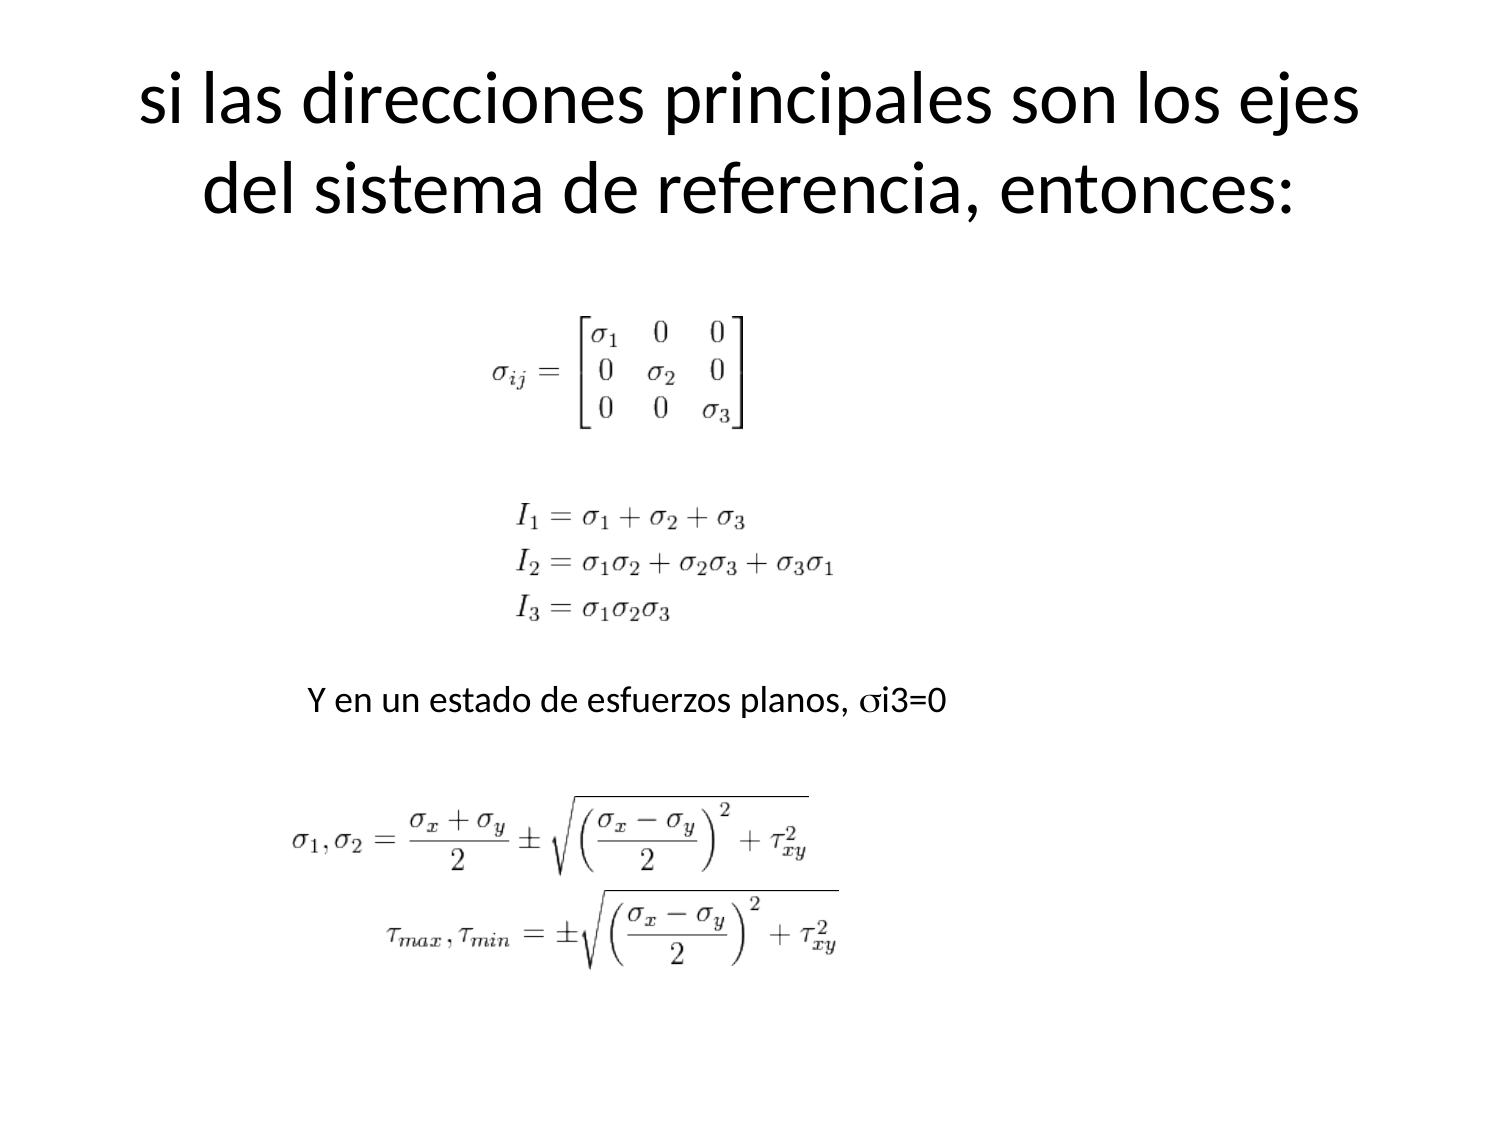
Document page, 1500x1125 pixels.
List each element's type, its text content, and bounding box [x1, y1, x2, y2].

text_box Y en un estado de esfuerzos planos, i3=0 [292, 667, 996, 728]
picture [292, 796, 809, 877]
picture [491, 316, 743, 431]
title si las direcciones principales son los ejes del sistema de referencia, entonces: [75, 45, 1425, 233]
picture [386, 890, 839, 971]
picture [515, 503, 834, 623]
